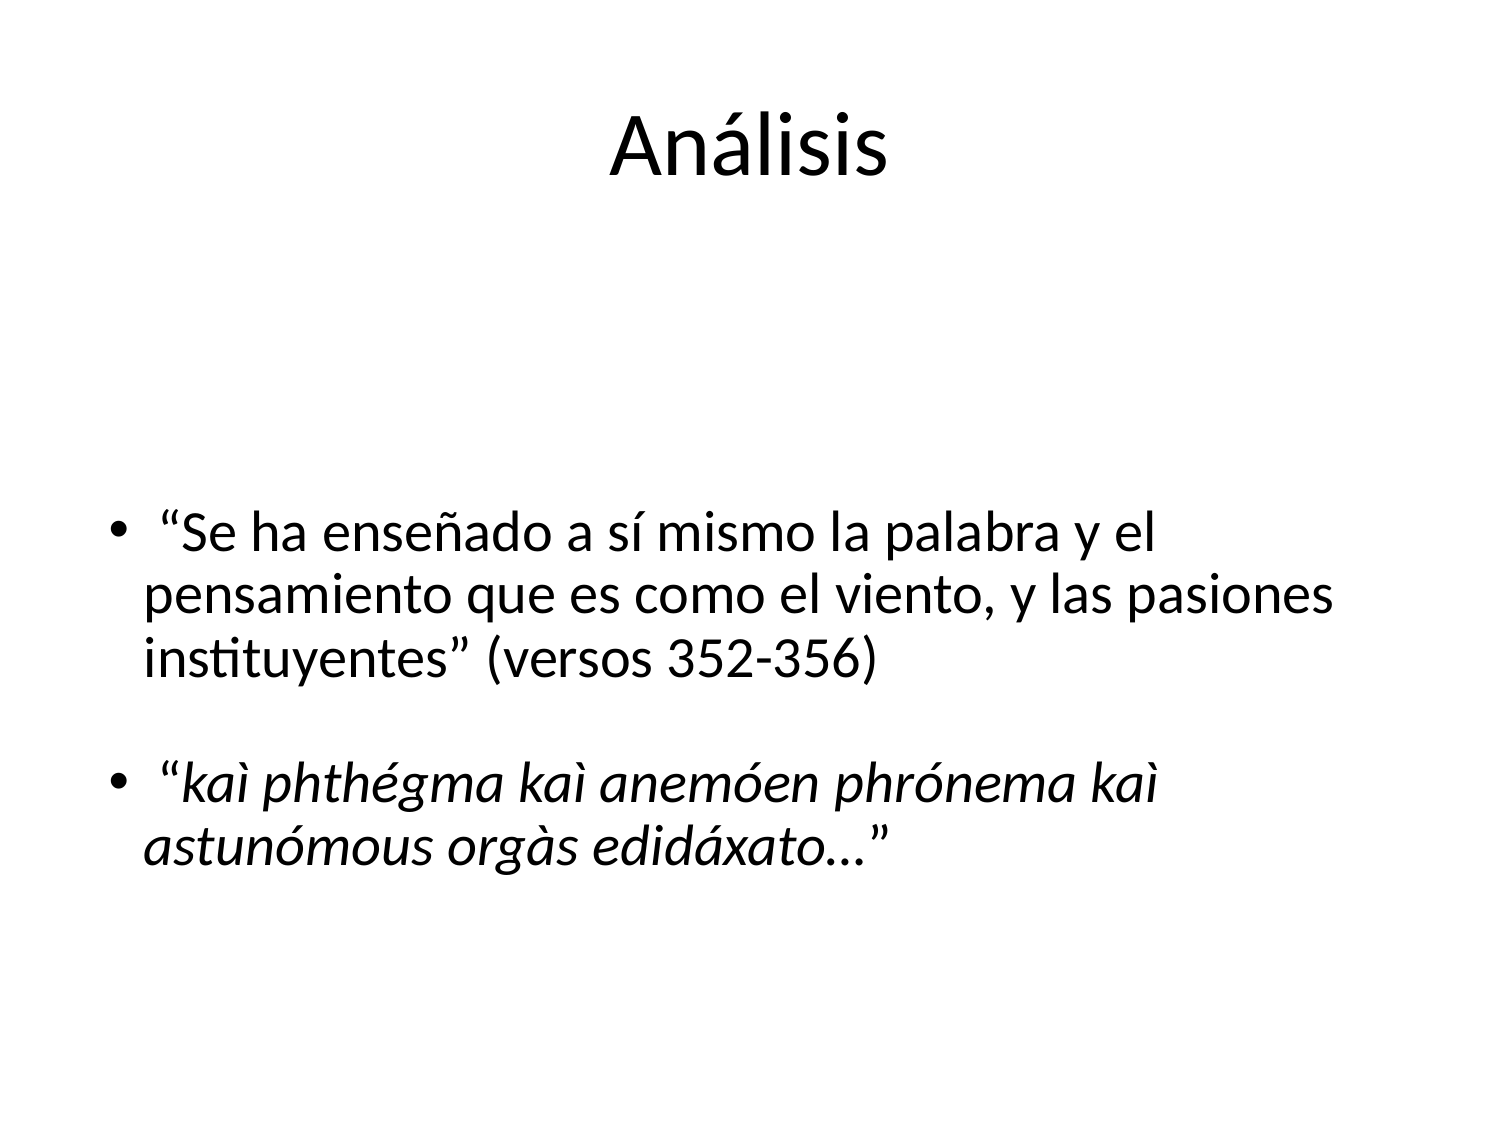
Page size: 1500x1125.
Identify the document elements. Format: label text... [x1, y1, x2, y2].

title Análisis [74, 44, 1426, 233]
text_box “Se ha enseñado a sí mismo la palabra y el pensamiento que es como el viento, y las pasiones instituyentes” (versos 352-356) “kaì phthégma kaì anemóen phrónema kaì astunómous orgàs edidáxato…” [93, 493, 1372, 886]
